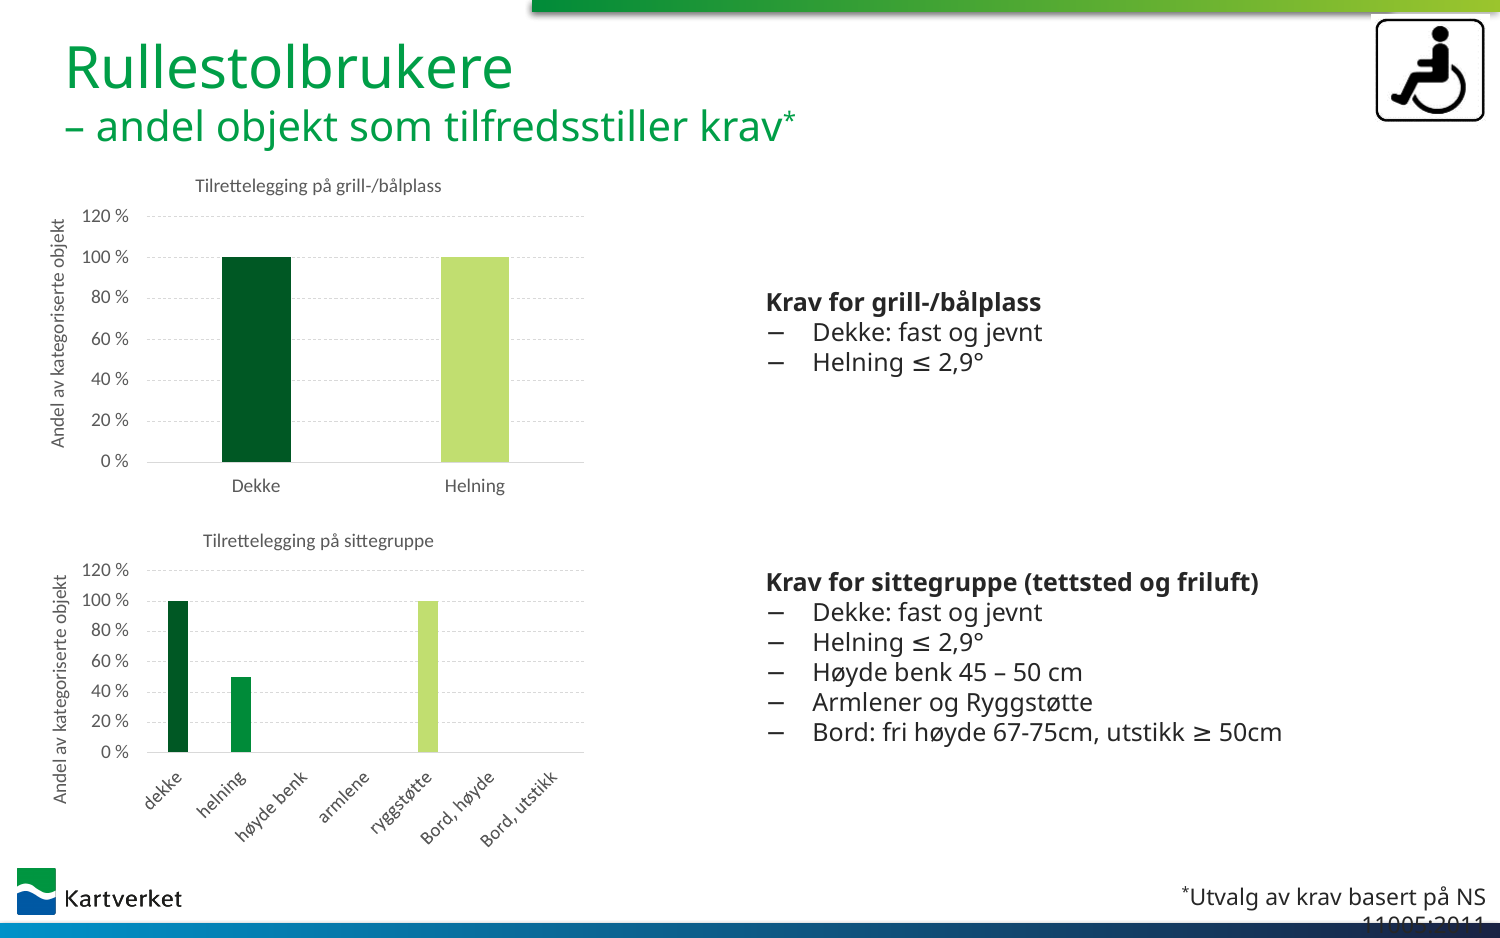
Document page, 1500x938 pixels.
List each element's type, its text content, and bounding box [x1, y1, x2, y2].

picture [41, 166, 596, 505]
text_box Krav for sittegruppe (tettsted og friluft) Dekke: fast og jevnt Helning ≤ 2,9° Høyde benk 45 – 50 cm Armlener og Ryggstøtte Bord: fri høyde 67-75cm, utstikk ≥ 50cm [750, 559, 1500, 754]
text_box Krav for grill-/bålplass Dekke: fast og jevnt Helning ≤ 2,9° [750, 279, 1452, 384]
picture [41, 520, 596, 859]
picture [1371, 13, 1491, 127]
text_box *Utvalg av krav basert på NS 11005:2011 [1068, 873, 1500, 938]
text_box Rullestolbrukere – andel objekt som tilfredsstiller krav* [49, 14, 1431, 158]
